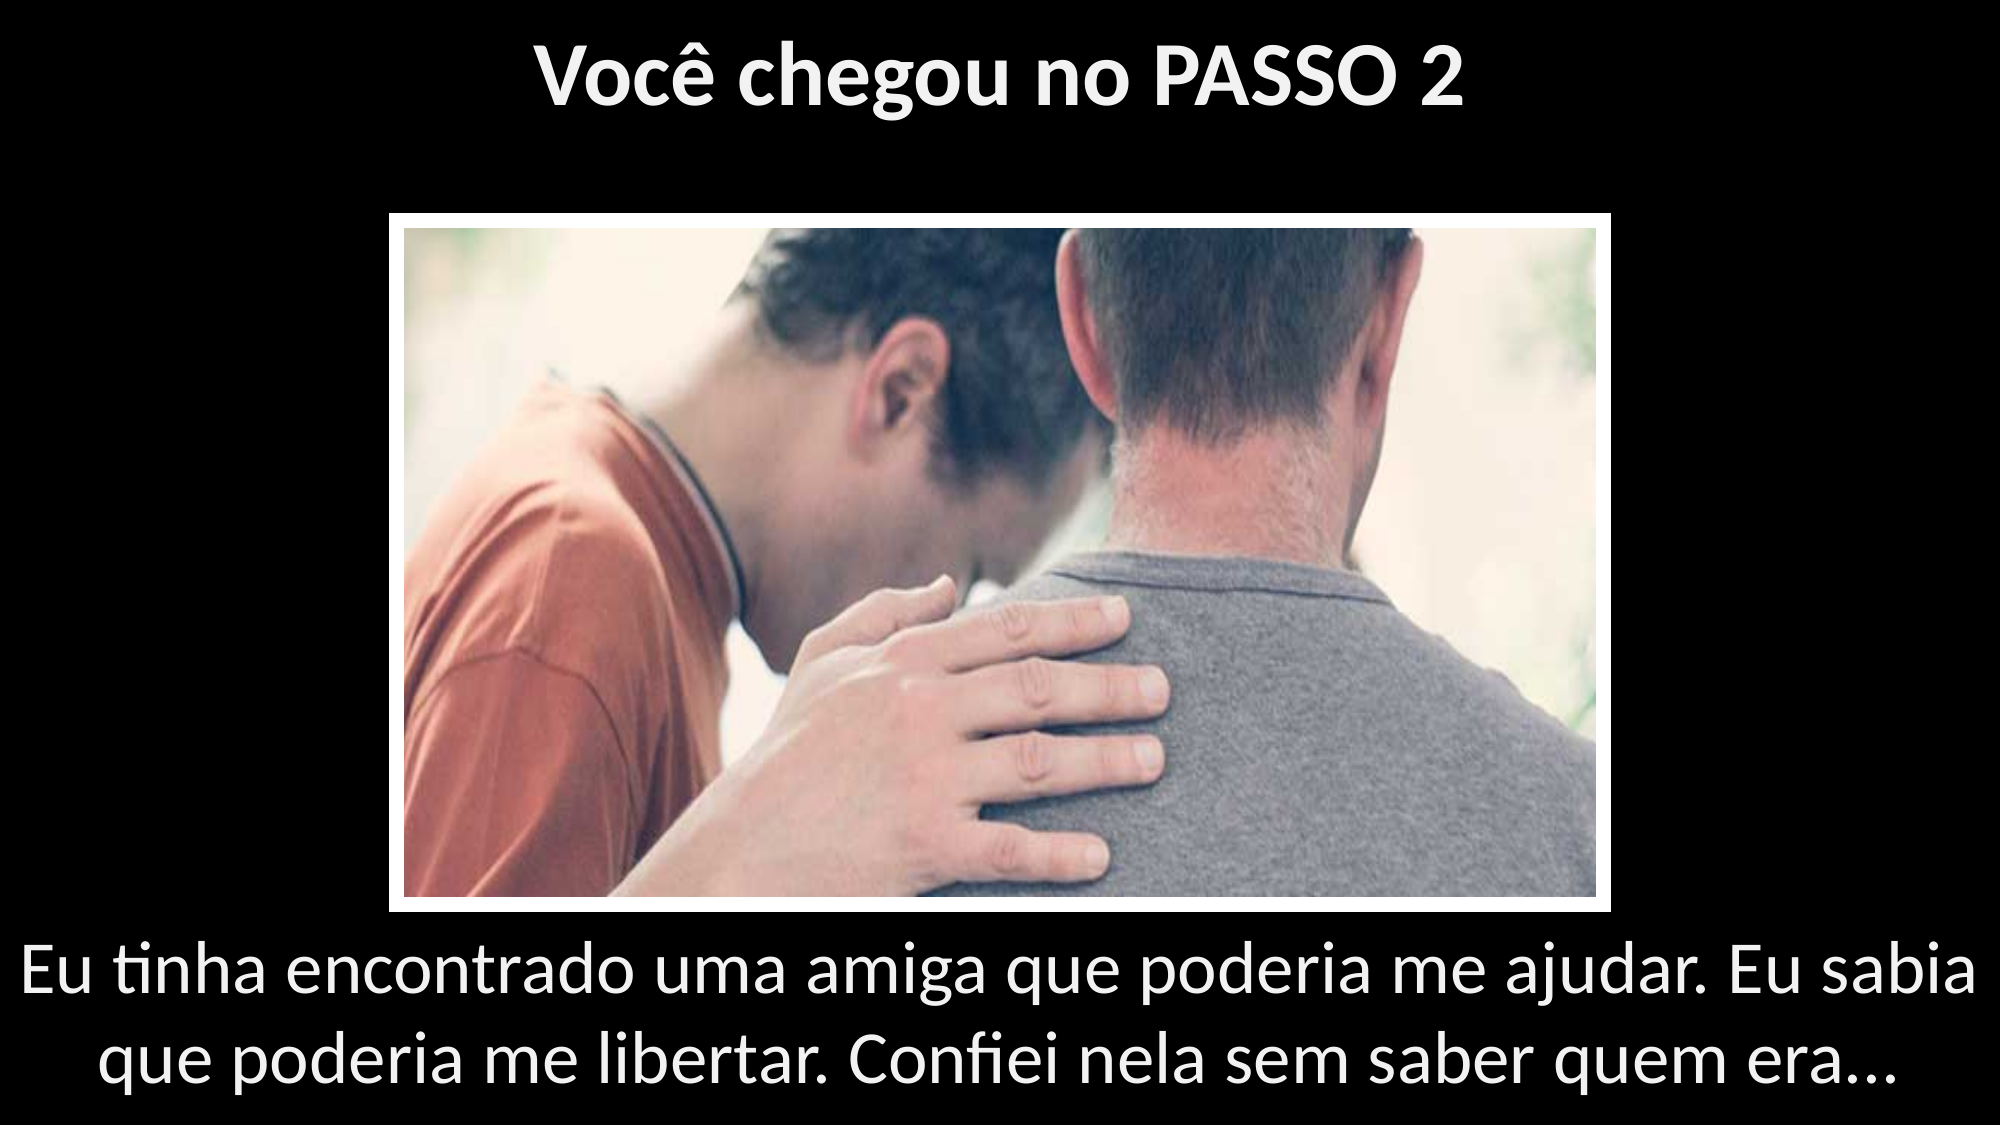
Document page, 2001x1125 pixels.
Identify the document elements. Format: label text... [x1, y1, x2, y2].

picture [403, 227, 1597, 898]
text_box Eu tinha encontrado uma amiga que poderia me ajudar. Eu sabia que poderia me libertar. Confiei nela sem saber quem era... [0, 911, 2000, 1107]
text_box Você chegou no PASSO 2 [201, 6, 1799, 132]
